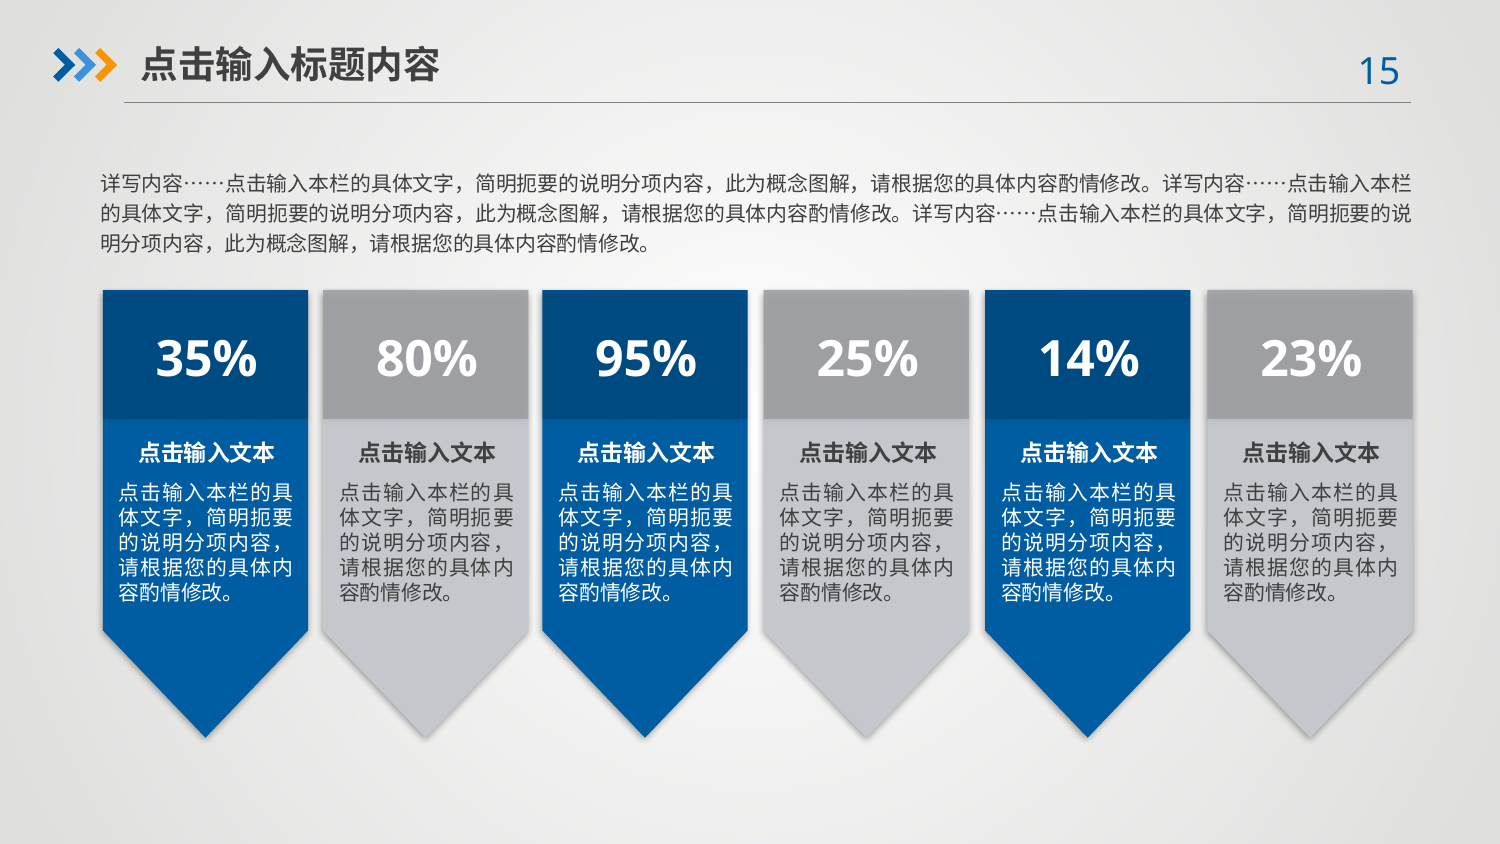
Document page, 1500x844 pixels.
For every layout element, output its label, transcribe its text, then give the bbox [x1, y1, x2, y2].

text_box 点击输入文本 [1011, 436, 1168, 476]
text_box [102, 289, 309, 420]
text_box [984, 289, 1191, 420]
text_box 点击输入本栏的具体文字，简明扼要的说明分项内容，请根据您的具体内容酌情修改。 [552, 476, 739, 579]
text_box 详写内容……点击输入本栏的具体文字，简明扼要的说明分项内容，此为概念图解，请根据您的具体内容酌情修改。详写内容……点击输入本栏的具体文字，简明扼要的说明分项内容，此为概念图解，请根据您的具体内容酌情修改。详写内容……点击输入本栏的具体文字，简明扼要的说明分项内容，此为概念图解，请根据您的具体内容酌情修改。 [94, 162, 1418, 269]
text_box 80% [345, 323, 509, 393]
text_box [541, 425, 749, 739]
text_box [763, 289, 970, 420]
text_box 点击输入文本 [569, 436, 725, 476]
text_box 点击输入文本 [349, 436, 506, 476]
text_box [762, 425, 970, 739]
text_box 点击输入本栏的具体文字，简明扼要的说明分项内容，请根据您的具体内容酌情修改。 [774, 476, 960, 579]
text_box [102, 425, 309, 739]
text_box 点击输入本栏的具体文字，简明扼要的说明分项内容，请根据您的具体内容酌情修改。 [1217, 476, 1404, 579]
text_box 25% [786, 323, 949, 393]
text_box 点击输入文本 [1234, 436, 1390, 476]
text_box 点击输入本栏的具体文字，简明扼要的说明分项内容，请根据您的具体内容酌情修改。 [333, 476, 520, 579]
text_box [542, 289, 748, 420]
text_box 点击输入标题内容 [140, 32, 491, 95]
text_box 95% [564, 323, 728, 393]
text_box 点击输入本栏的具体文字，简明扼要的说明分项内容，请根据您的具体内容酌情修改。 [995, 476, 1182, 579]
picture [0, 0, 1500, 844]
text_box [322, 289, 529, 420]
text_box 14% [1007, 323, 1171, 393]
text_box 点击输入文本 [790, 436, 946, 476]
text_box 点击输入文本 [129, 436, 285, 476]
text_box [1207, 289, 1413, 420]
text_box 35% [125, 323, 289, 393]
text_box 点击输入本栏的具体文字，简明扼要的说明分项内容，请根据您的具体内容酌情修改。 [113, 476, 300, 579]
text_box [1206, 425, 1414, 739]
text_box 23% [1229, 323, 1393, 393]
text_box [984, 426, 1192, 739]
text_box [322, 425, 530, 739]
